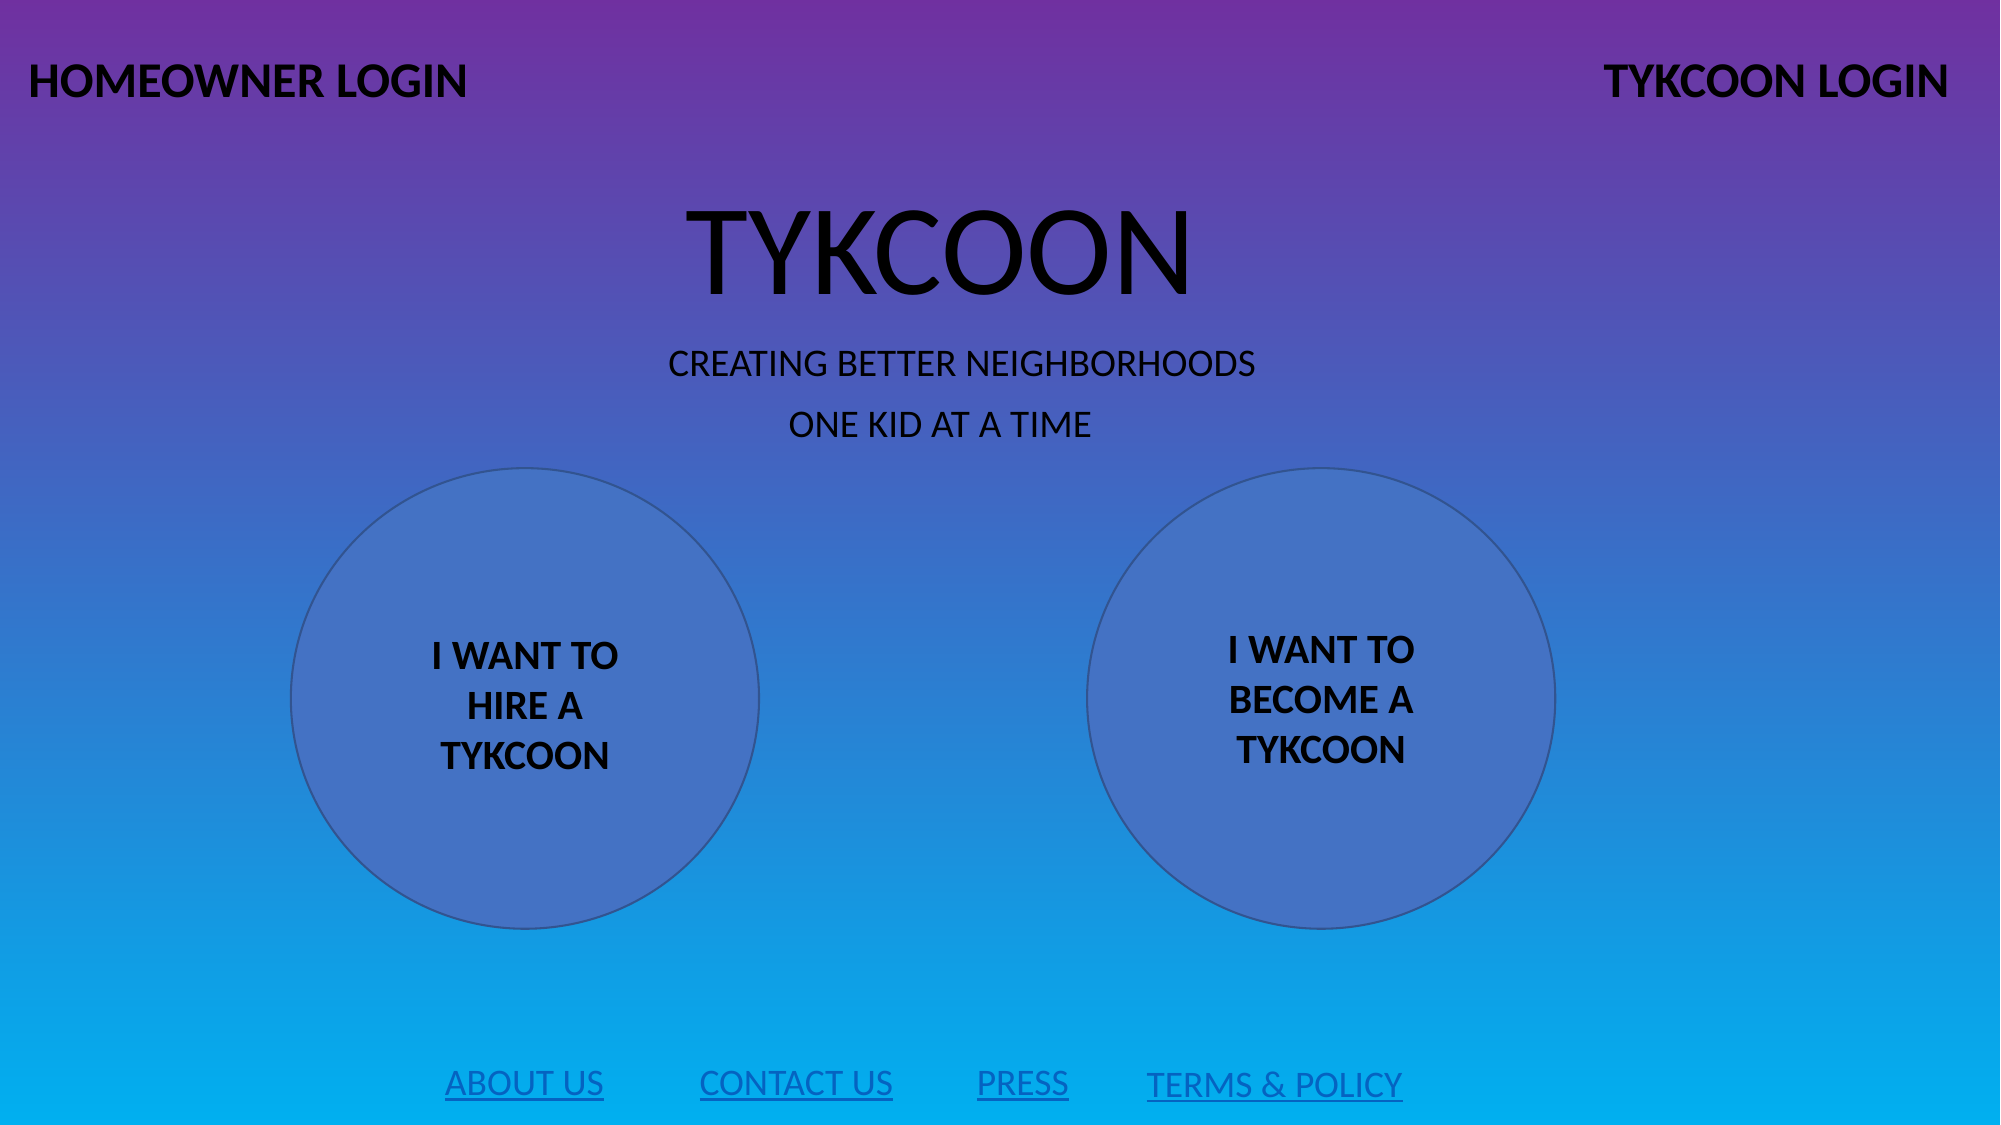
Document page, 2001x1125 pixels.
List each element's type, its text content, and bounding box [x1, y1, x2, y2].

text_box [1086, 467, 1557, 930]
text_box [289, 467, 761, 930]
text_box HOMEOWNER LOGIN [13, 40, 495, 116]
text_box I WANT TO HIRE A TYKCOON [376, 620, 674, 786]
text_box I WANT TO BECOME A TYKCOON [1172, 614, 1470, 780]
text_box ABOUT US [430, 1050, 684, 1111]
text_box CONTACT US [684, 1050, 946, 1111]
text_box PRESS [962, 1050, 1223, 1111]
text_box TERMS & POLICY [1131, 1052, 1439, 1113]
subtitle TYKCOON CREATING BETTER NEIGHBORHOODS ONE KID AT A TIME [525, 175, 1357, 455]
text_box TYKCOON LOGIN [1588, 40, 1981, 116]
